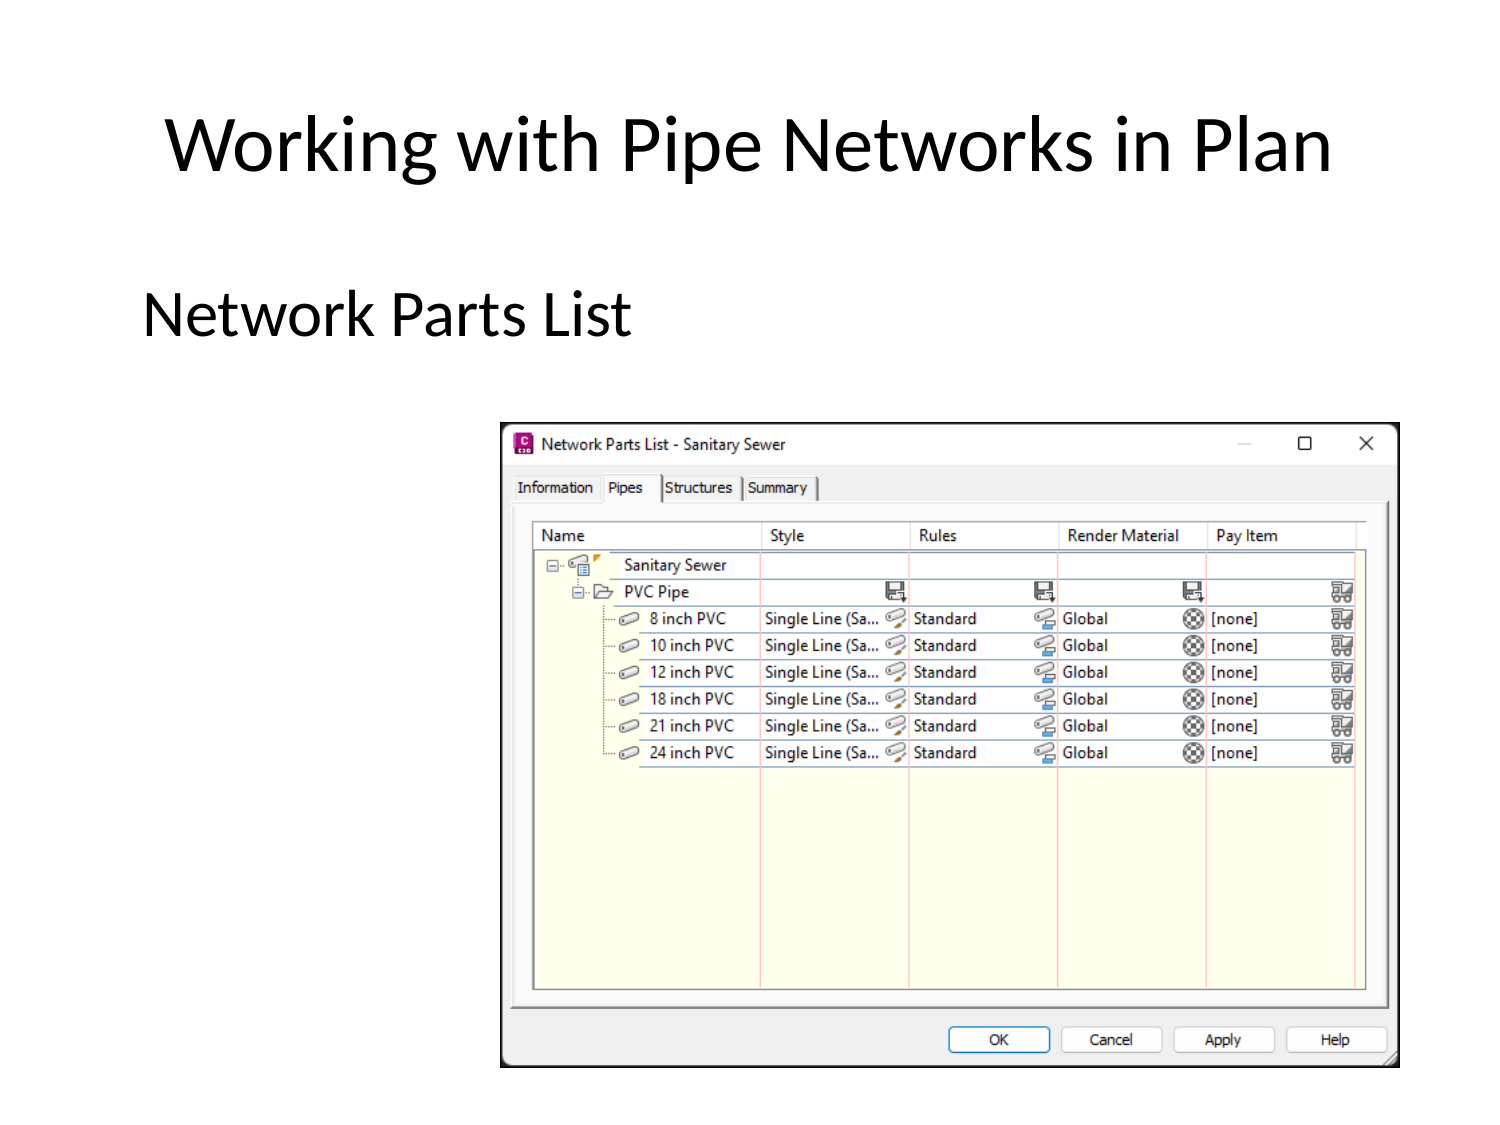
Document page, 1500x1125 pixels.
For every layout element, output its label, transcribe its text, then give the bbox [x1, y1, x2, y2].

text_box Network Parts List [112, 262, 888, 358]
title Working with Pipe Networks in Plan [75, 45, 1425, 233]
picture [499, 421, 1401, 1068]
